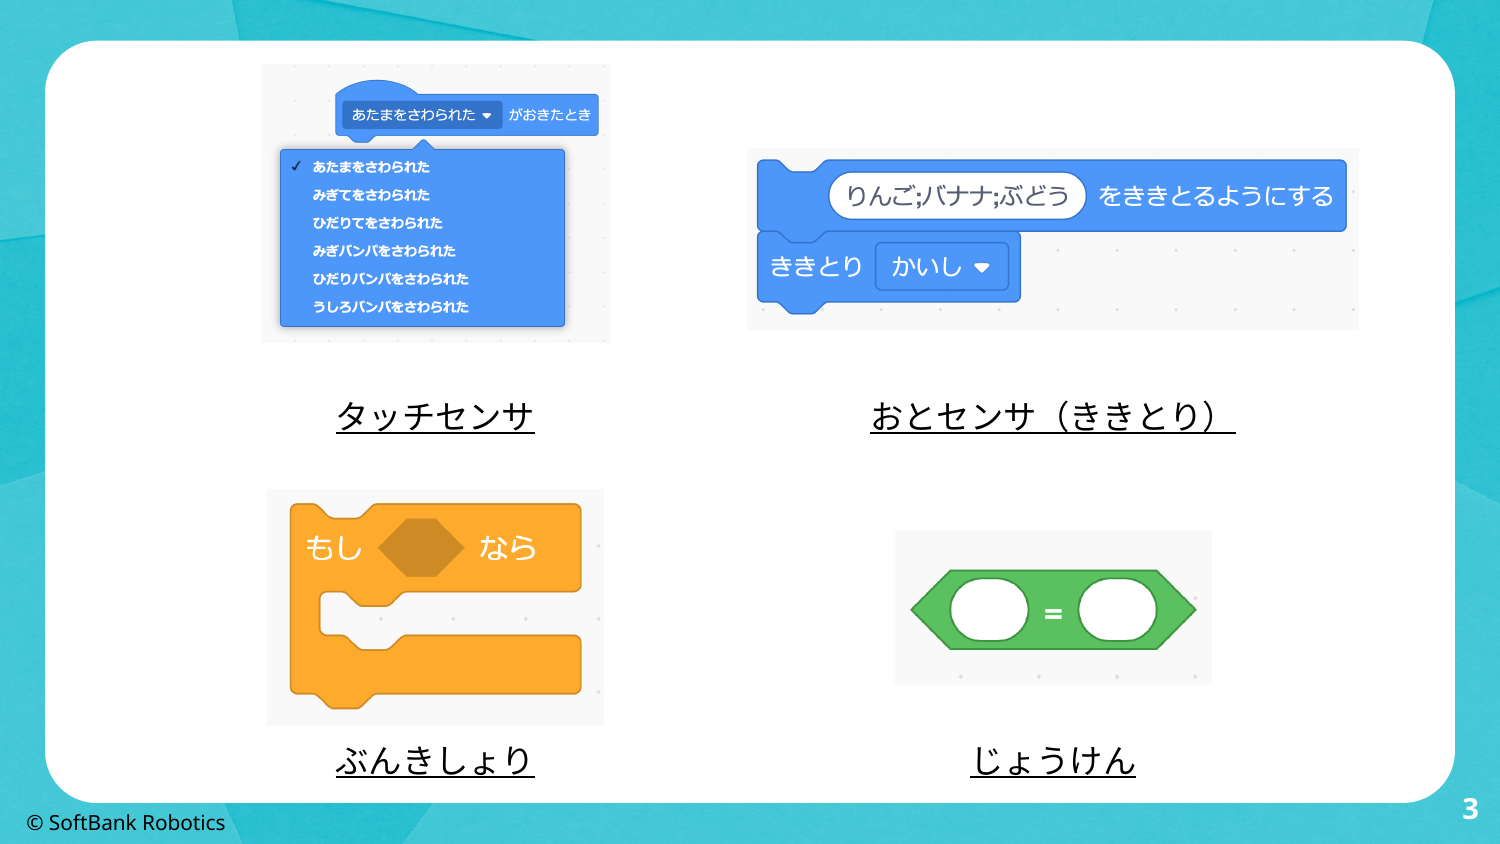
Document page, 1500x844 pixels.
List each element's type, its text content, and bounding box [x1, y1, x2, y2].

picture [0, 0, 1500, 844]
slide_number ‹#› [1404, 777, 1494, 843]
text_box じょうけん [759, 725, 1348, 795]
text_box おとセンサ（ききとり） [759, 380, 1348, 451]
text_box ぶんきしょり [141, 725, 730, 795]
text_box タッチセンサ [141, 380, 730, 451]
